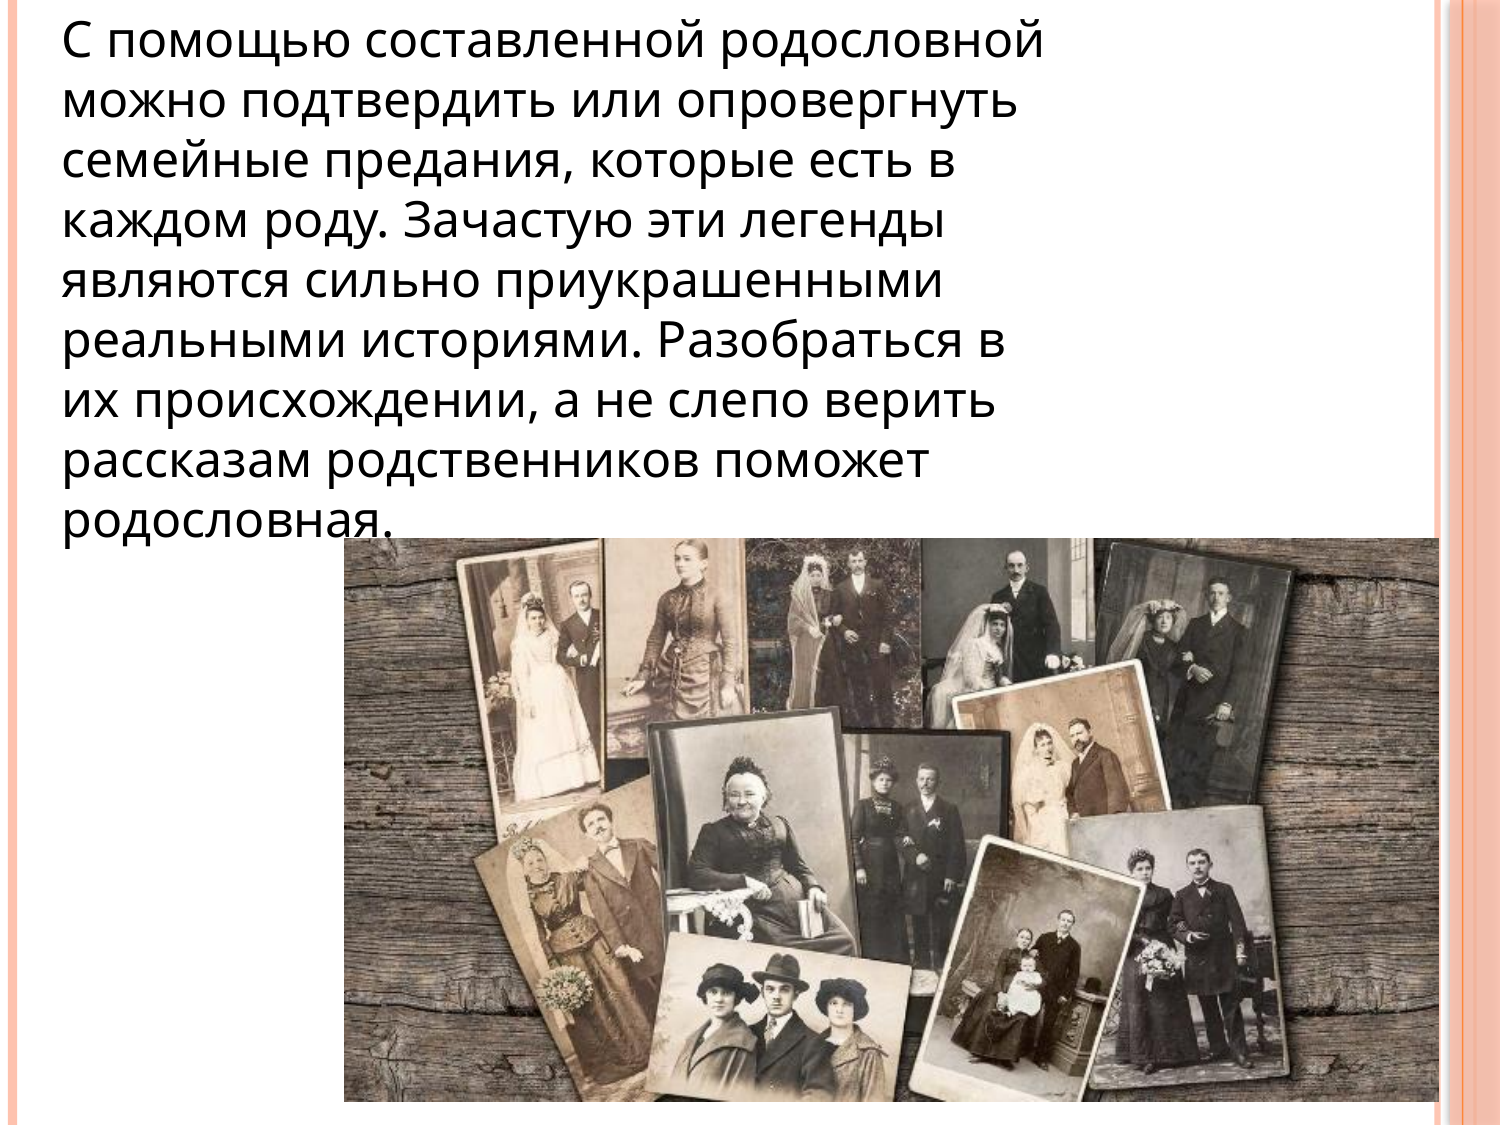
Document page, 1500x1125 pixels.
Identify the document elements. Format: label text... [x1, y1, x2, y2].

text_box С помощью составленной родословной можно подтвердить или опровергнуть семейные предания, которые есть в каждом роду. Зачастую эти легенды являются сильно приукрашенными реальными историями. Разобраться в их происхождении, а не слепо верить рассказам родственников поможет родословная. [46, 0, 1079, 555]
picture [343, 538, 1439, 1103]
